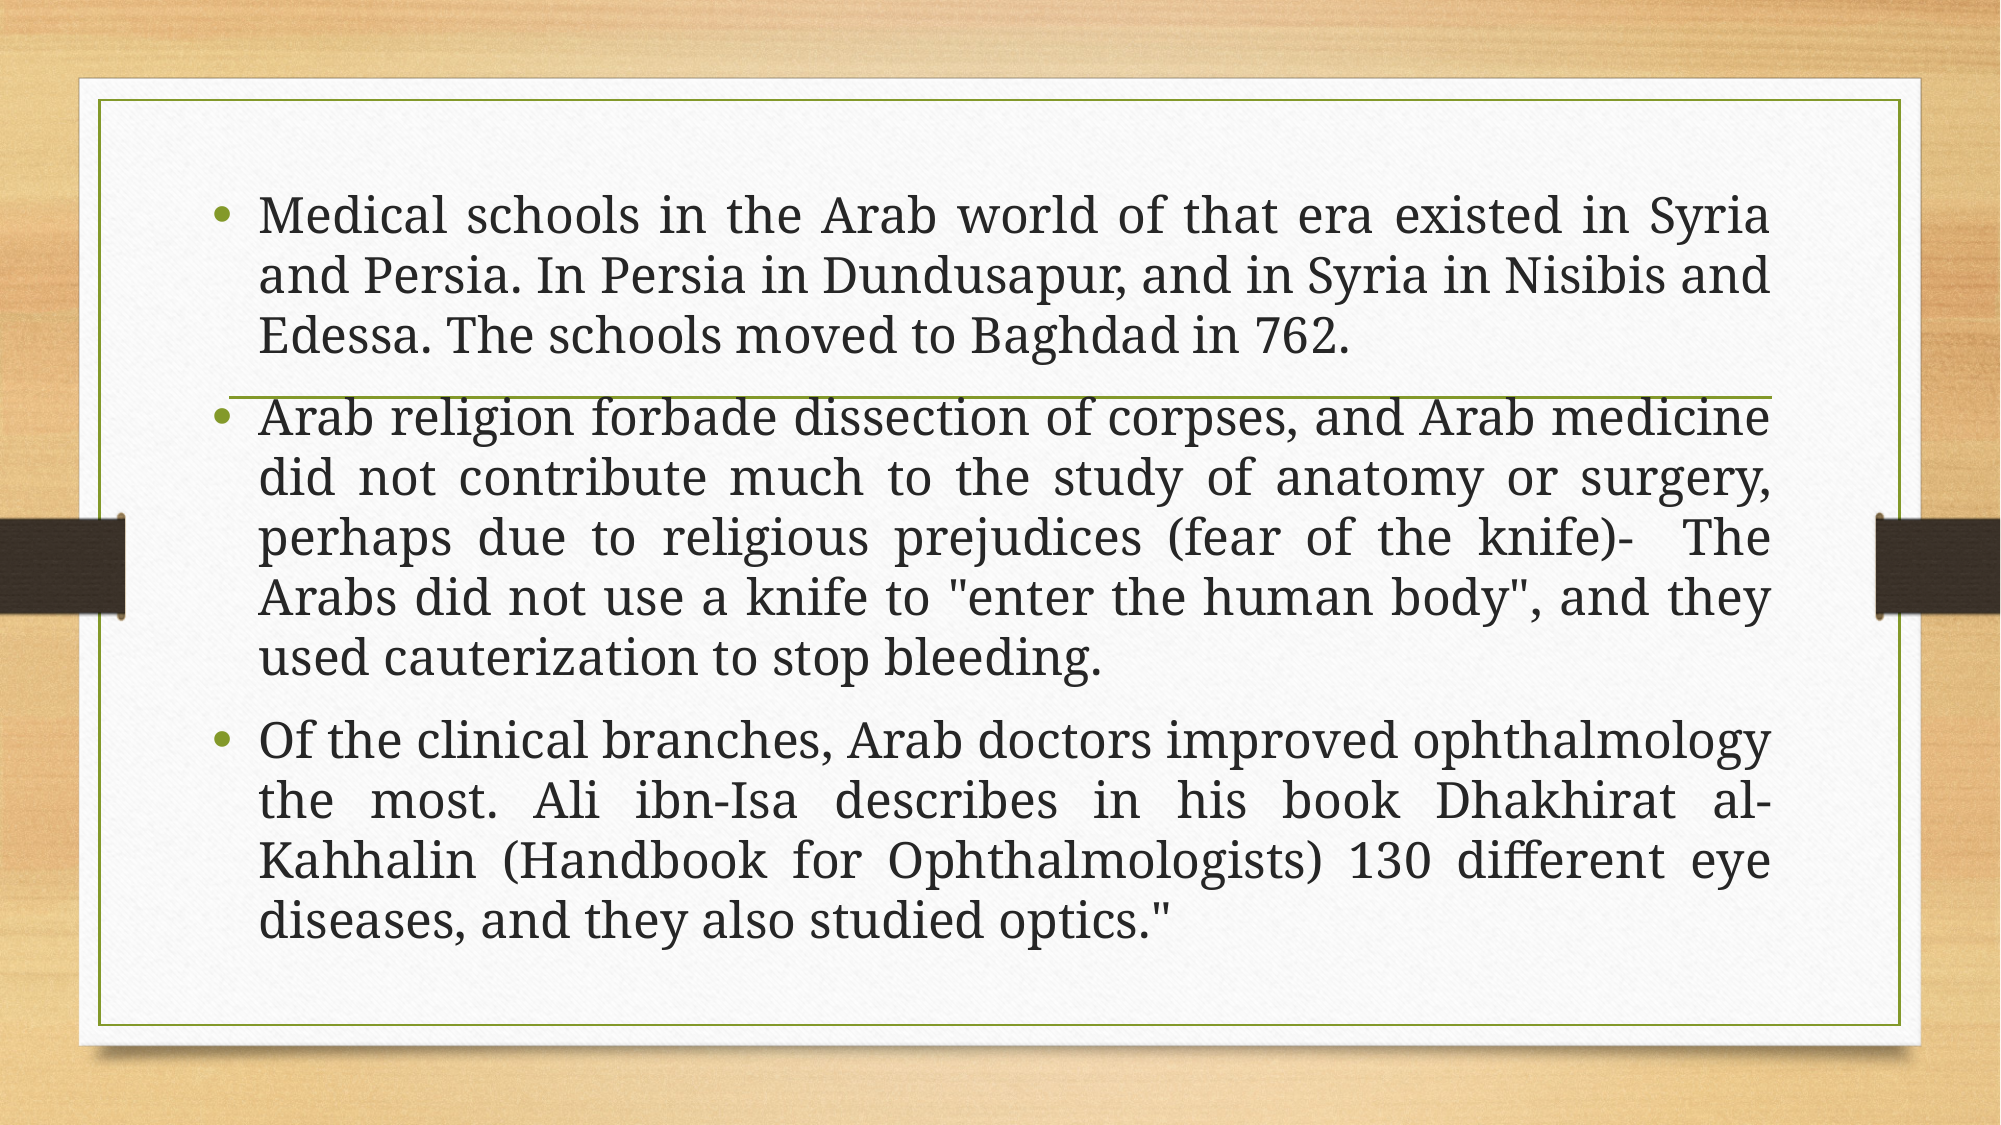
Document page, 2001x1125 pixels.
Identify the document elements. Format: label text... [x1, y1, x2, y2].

picture [0, 0, 2001, 1125]
list Medical schools in the Arab world of that era existed in Syria and Persia. In Persia in Dundusapur, and in Syria in Nisibis and Edessa. The schools moved to Baghdad in 762. Arab religion forbade dissection of corpses, and Arab medicine did not contribute much to the study of anatomy or surgery, perhaps due to religious prejudices (fear of the knife)- The Arabs did not use a knife to "enter the human body", and they used cauterization to stop bleeding. Of the clinical branches, Arab doctors improved ophthalmology the most. Ali ibn-Isa describes in his book Dhakhirat al-Kahhalin (Handbook for Ophthalmologists) 130 different eye diseases, and they also studied optics." [197, 175, 1788, 964]
